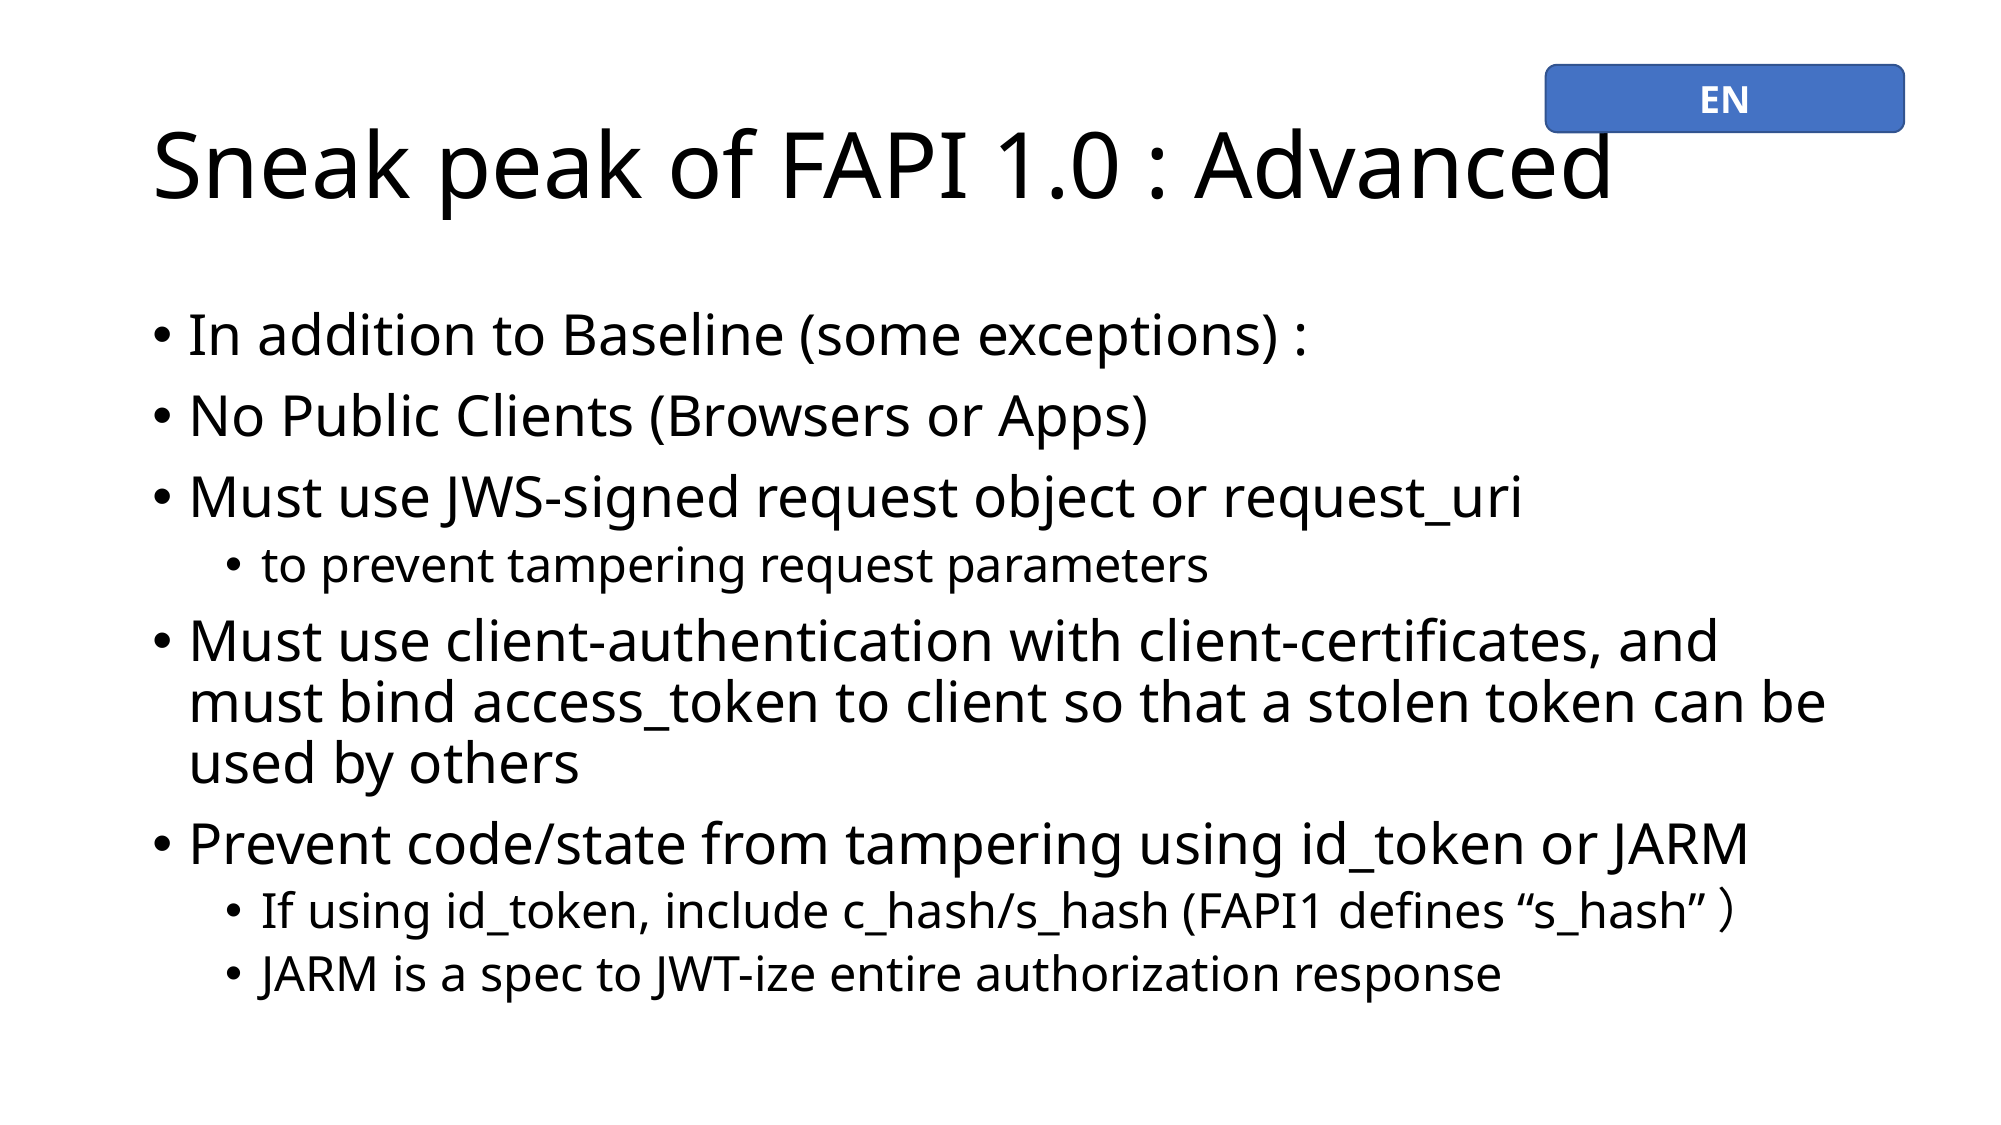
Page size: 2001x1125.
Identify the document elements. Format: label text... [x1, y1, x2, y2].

text_box EN [1544, 63, 1906, 134]
list In addition to Baseline (some exceptions) : No Public Clients (Browsers or Apps) Must use JWS-signed request object or request_uri to prevent tampering request parameters Must use client-authentication with client-certificates, and must bind access_token to client so that a stolen token can be used by others Prevent code/state from tampering using id_token or JARM If using id_token, include c_hash/s_hash (FAPI1 defines “s_hash”） JARM is a spec to JWT-ize entire authorization response [137, 299, 1863, 1014]
title Sneak peak of FAPI 1.0 : Advanced [137, 59, 1863, 278]
